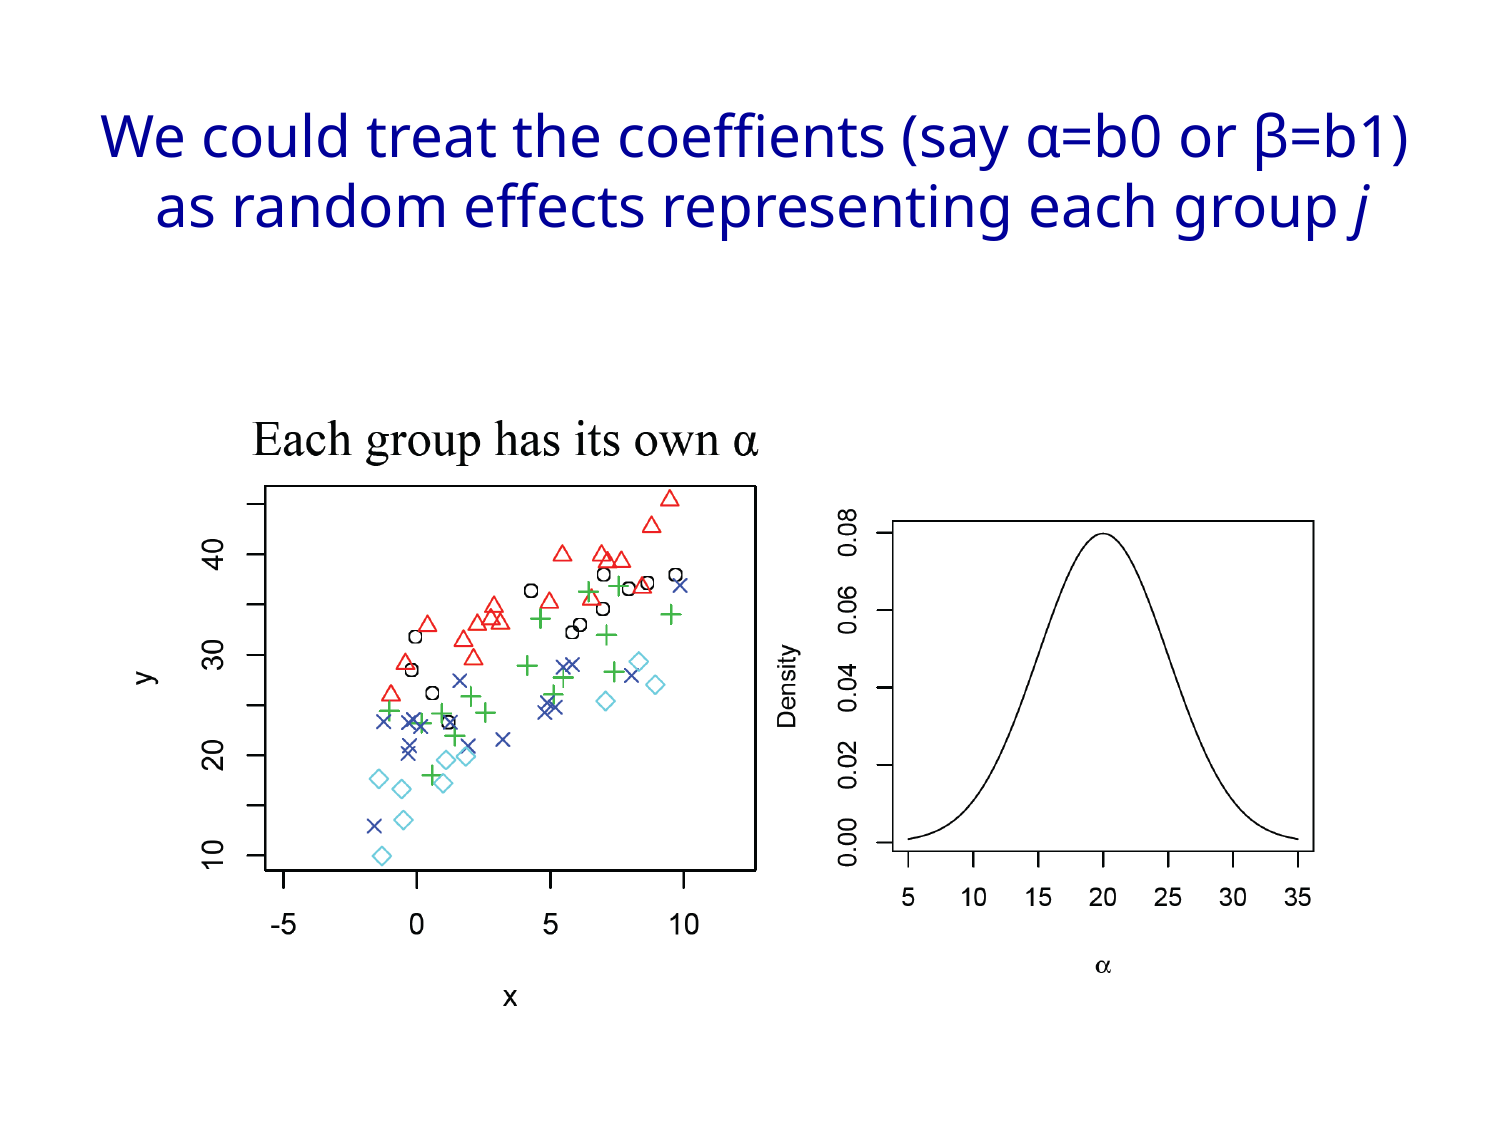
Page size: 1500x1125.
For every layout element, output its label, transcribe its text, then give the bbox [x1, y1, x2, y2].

text_box We could treat the coeffients (say α=b0 or β=b1) as random effects representing each group j [49, 75, 1475, 263]
picture [124, 374, 1336, 1023]
